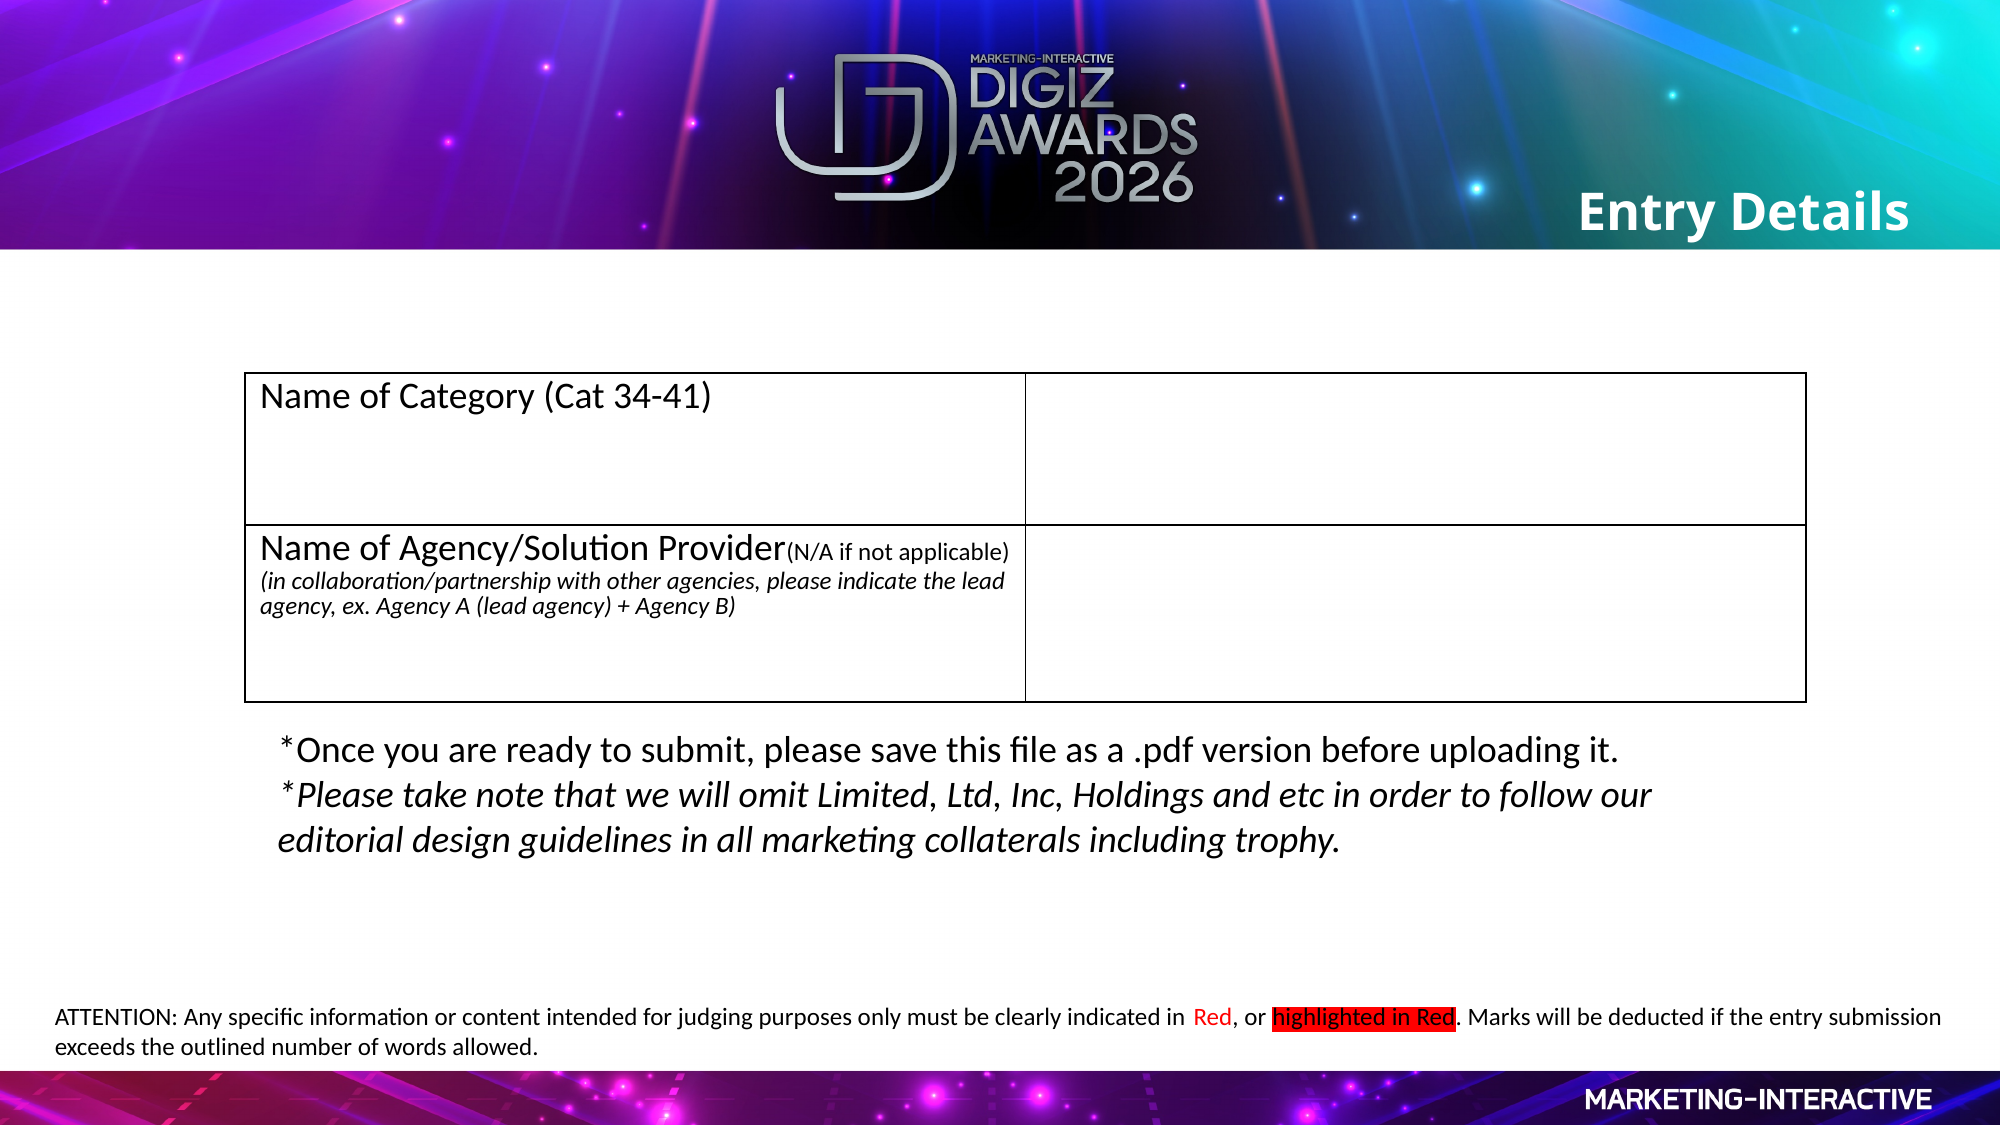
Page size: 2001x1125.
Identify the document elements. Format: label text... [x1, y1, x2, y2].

text_box Entry Details [1562, 166, 2000, 254]
table_cell Name of Agency/Solution Provider(N/A if not applicable) (in collaboration/partnership with other agencies, please indicate the lead agency, ex. Agency A (lead agency) + Agency B) [246, 526, 1025, 701]
table_header Name of Category (Cat 34-41) [246, 374, 1025, 524]
table_header [1026, 374, 1805, 524]
table_cell [1026, 526, 1805, 701]
text_box ATTENTION: Any specific information or content intended for judging purposes only must be clearly indicated in Red, or highlighted in Red. Marks will be deducted if the entry submission exceeds the outlined number of words allowed. [39, 993, 1960, 1069]
picture [0, 0, 2000, 1125]
text_box *Once you are ready to submit, please save this file as a .pdf version before uploading it. *Please take note that we will omit Limited, Ltd, Inc, Holdings and etc in order to follow our editorial design guidelines in all marketing collaterals including trophy. [262, 717, 1712, 868]
